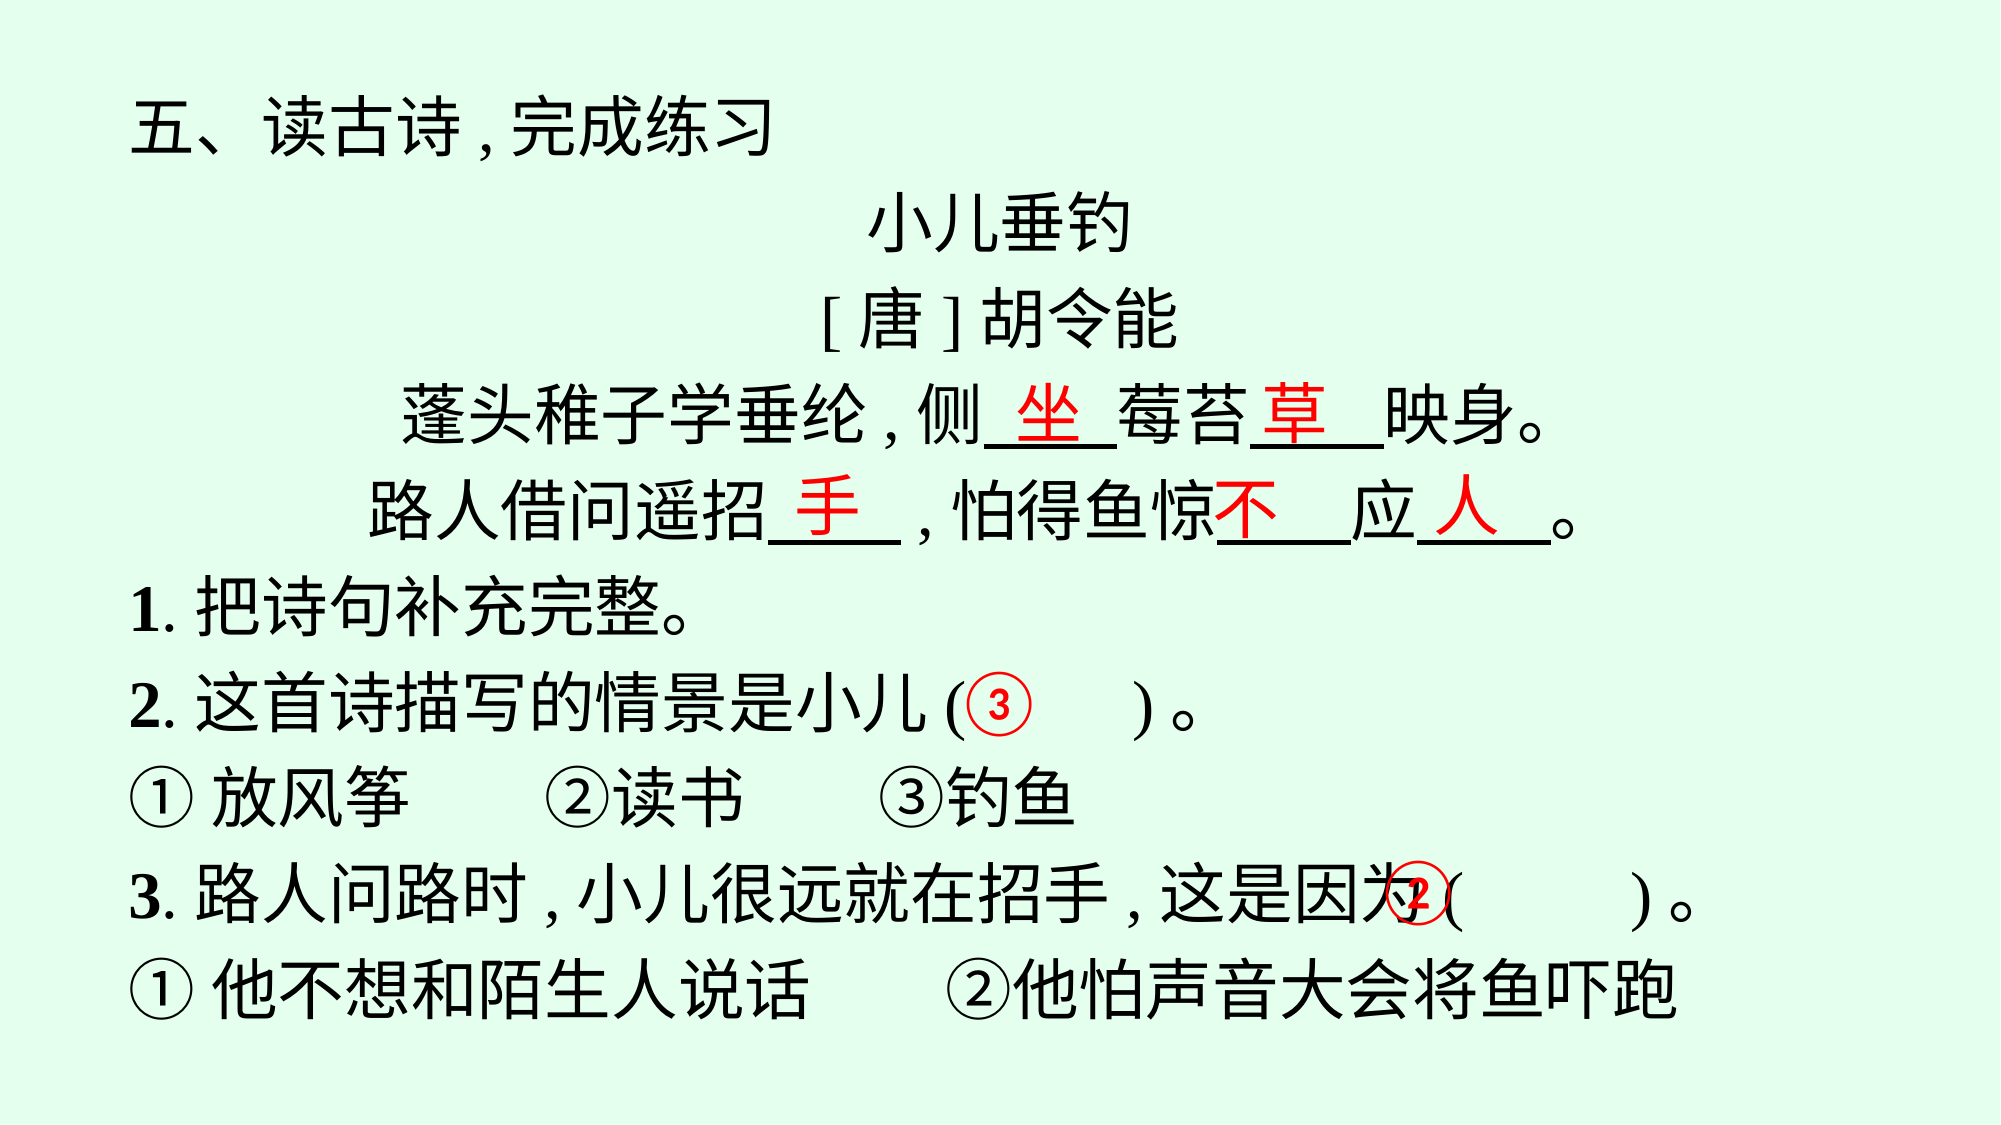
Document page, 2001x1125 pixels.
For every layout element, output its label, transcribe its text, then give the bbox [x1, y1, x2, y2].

text_box 不 [1198, 443, 1295, 554]
text_box ③ [940, 635, 1060, 747]
text_box 人 [1418, 440, 1516, 552]
text_box 手 [779, 440, 877, 552]
text_box 五、读古诗,完成练习 小儿垂钓 [唐]胡令能 蓬头稚子学垂纶,侧 莓苔 映身。 路人借问遥招 ,怕得鱼惊 应 。 1.把诗句补充完整。 2.这首诗描写的情景是小儿( )。 ①放风筝 ②读书 ③钓鱼 3.路人问路时,小儿很远就在招手,这是因为( )。 ①他不想和陌生人说话 ②他怕声音大会将鱼吓跑 [113, 61, 1887, 1036]
text_box ② [1359, 824, 1478, 935]
text_box 坐 [1000, 348, 1097, 460]
text_box 草 [1246, 348, 1344, 460]
